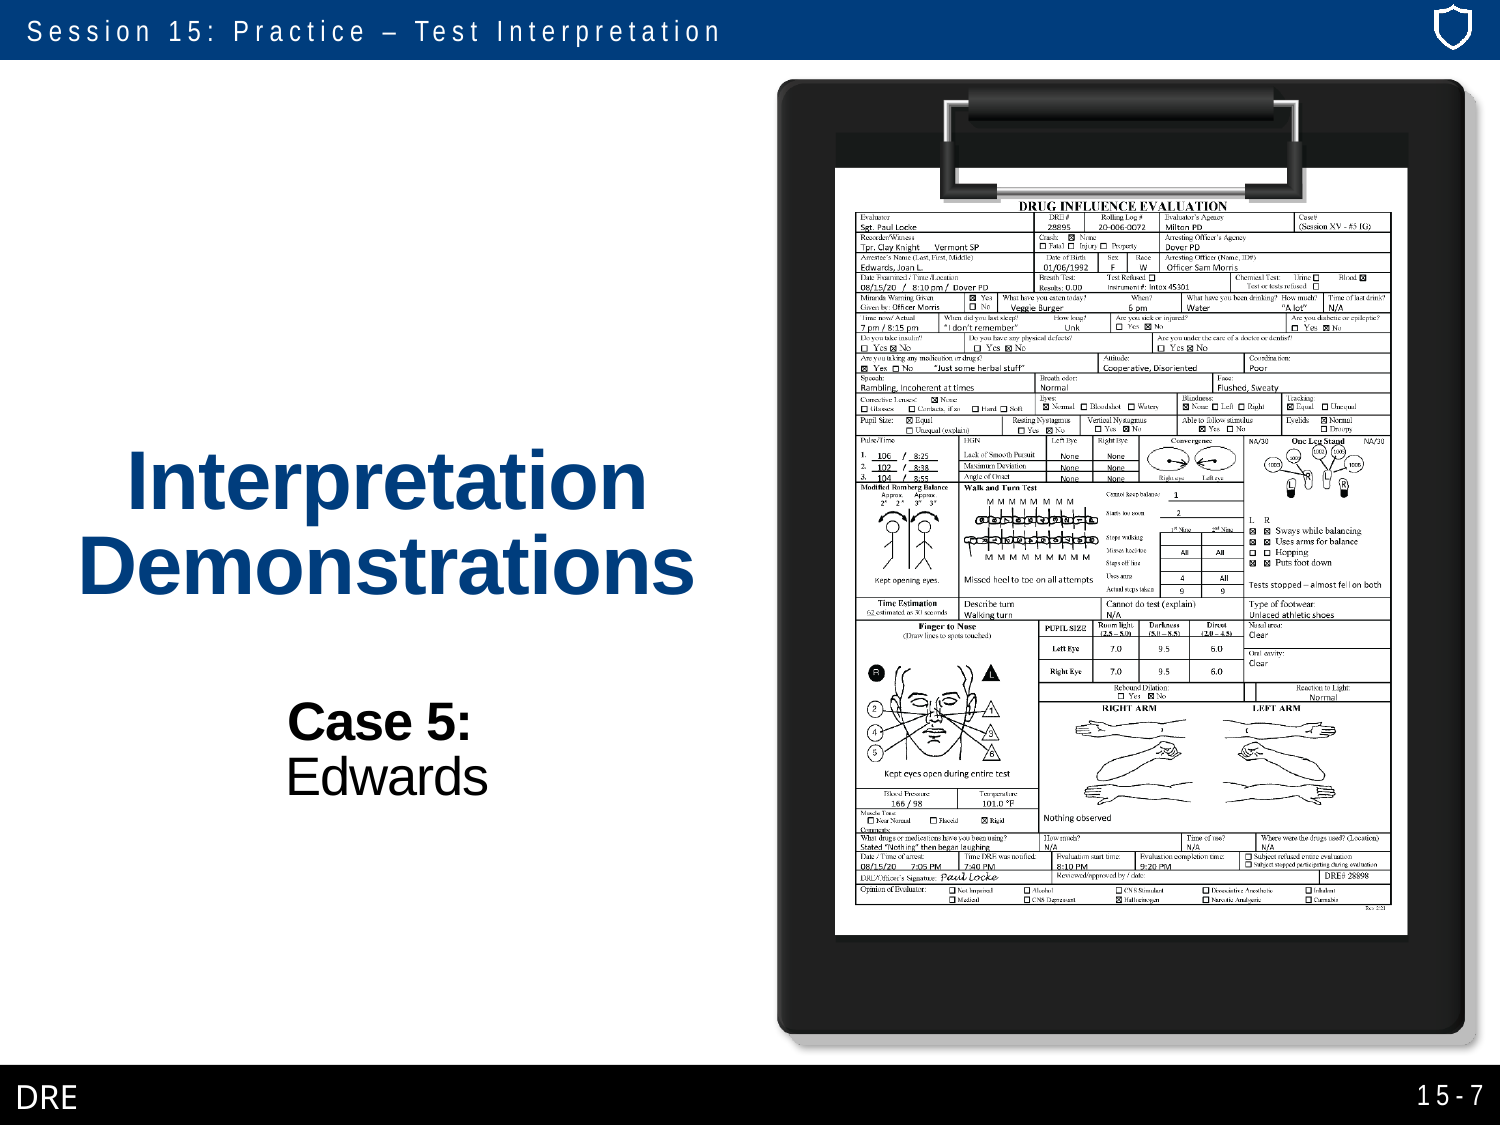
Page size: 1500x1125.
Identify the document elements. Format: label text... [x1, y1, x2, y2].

slide_number 15-7 [1218, 1063, 1499, 1124]
title Interpretation Demonstrations Case 5: Edwards [52, 256, 723, 815]
picture [1434, 4, 1472, 50]
picture [777, 79, 1477, 1046]
